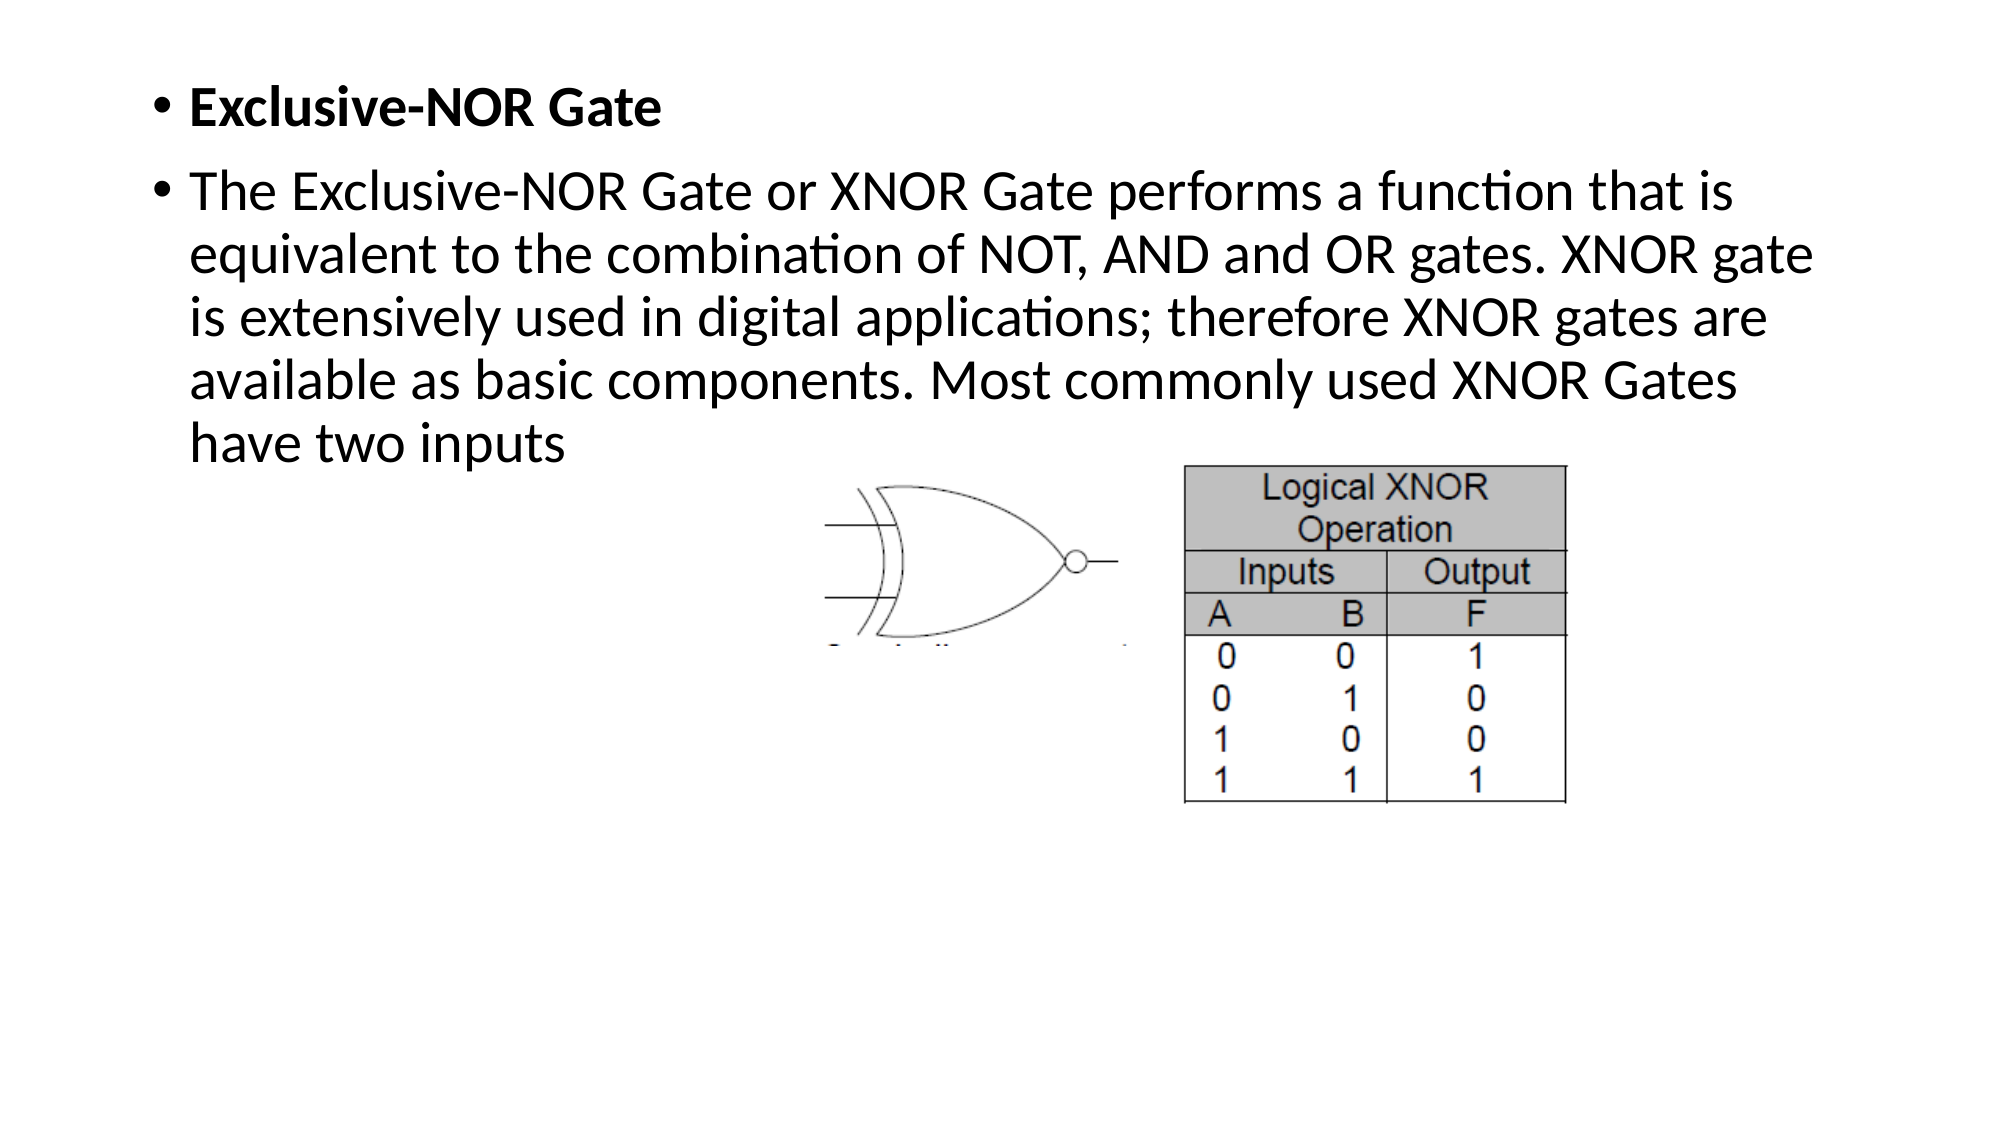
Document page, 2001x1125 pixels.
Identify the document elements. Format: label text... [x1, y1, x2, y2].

list Exclusive-NOR Gate The Exclusive-NOR Gate or XNOR Gate performs a function that is equivalent to the combination of NOT, AND and OR gates. XNOR gate is extensively used in digital applications; therefore XNOR gates are available as basic components. Most commonly used XNOR Gates have two inputs [137, 68, 1863, 1014]
picture [789, 479, 1142, 646]
picture [1175, 453, 1576, 810]
